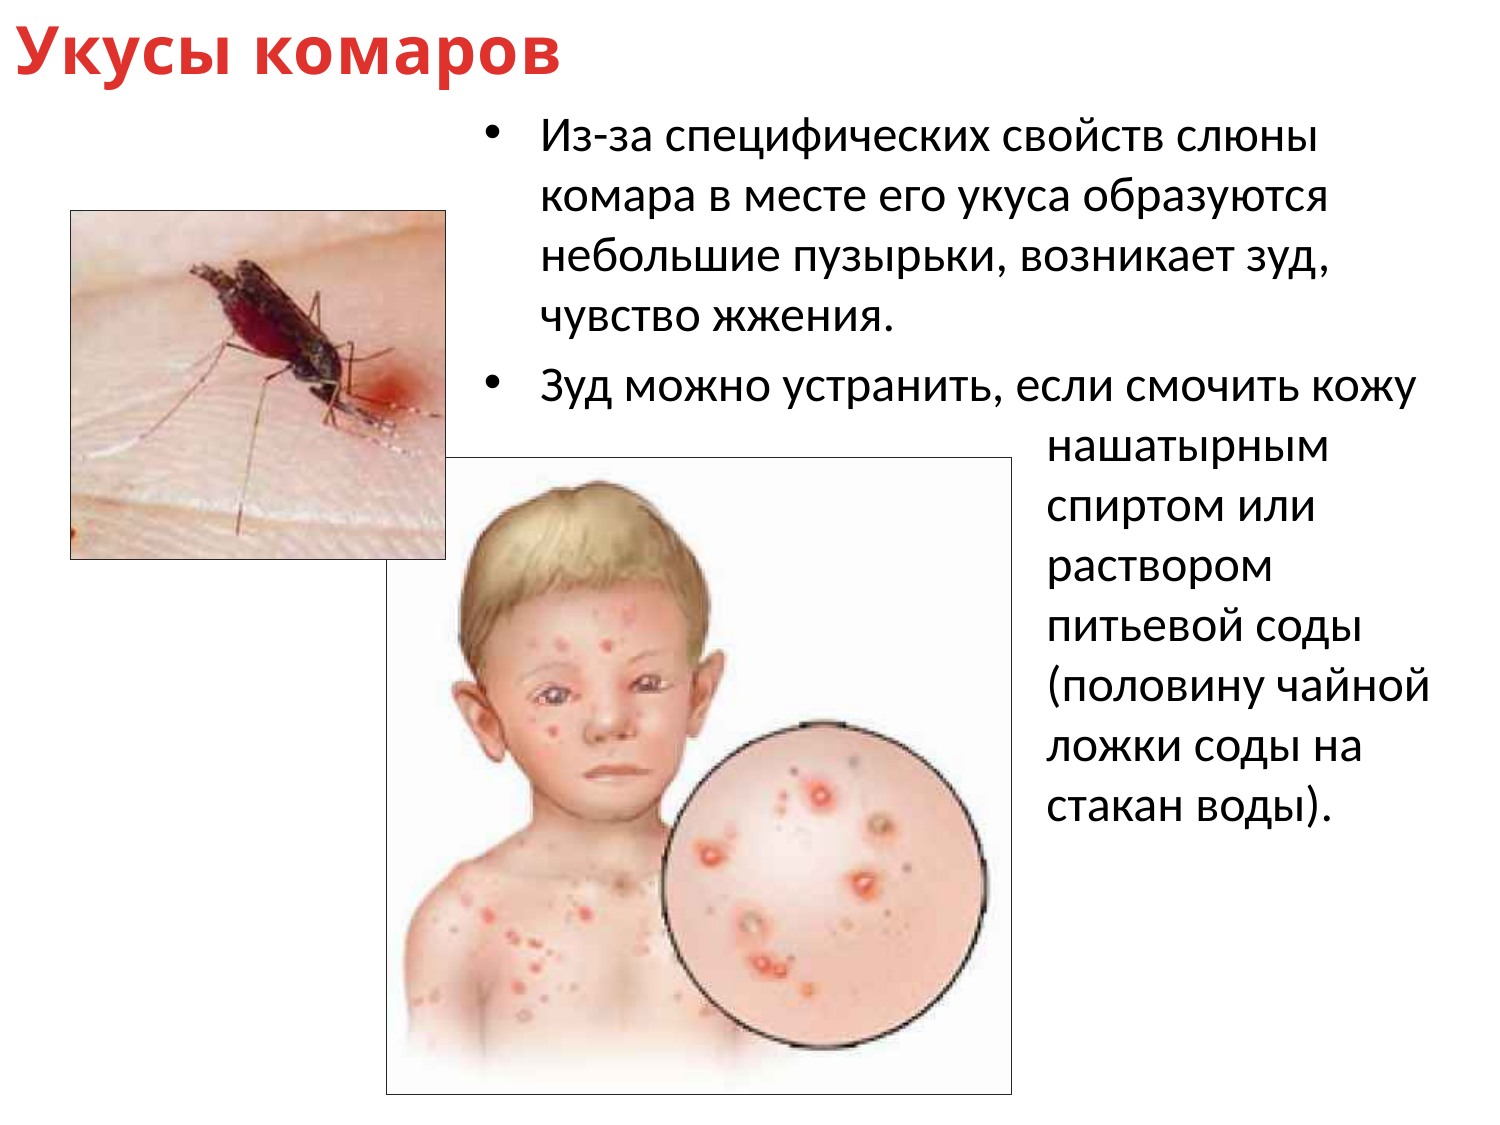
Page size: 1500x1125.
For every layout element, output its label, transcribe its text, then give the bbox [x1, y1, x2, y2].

text_box Укусы комаров [0, 0, 1500, 95]
list Из-за специфических свойств слюны комара в месте его укуса образуются небольшие пузырьки, возникает зуд, чувство жжения. Зуд можно устранить, если смочить кожу нашатырным спиртом или раствором питьевой соды (половину чайной ложки соды на стакан воды). [468, 95, 1465, 942]
picture [70, 210, 1012, 1095]
